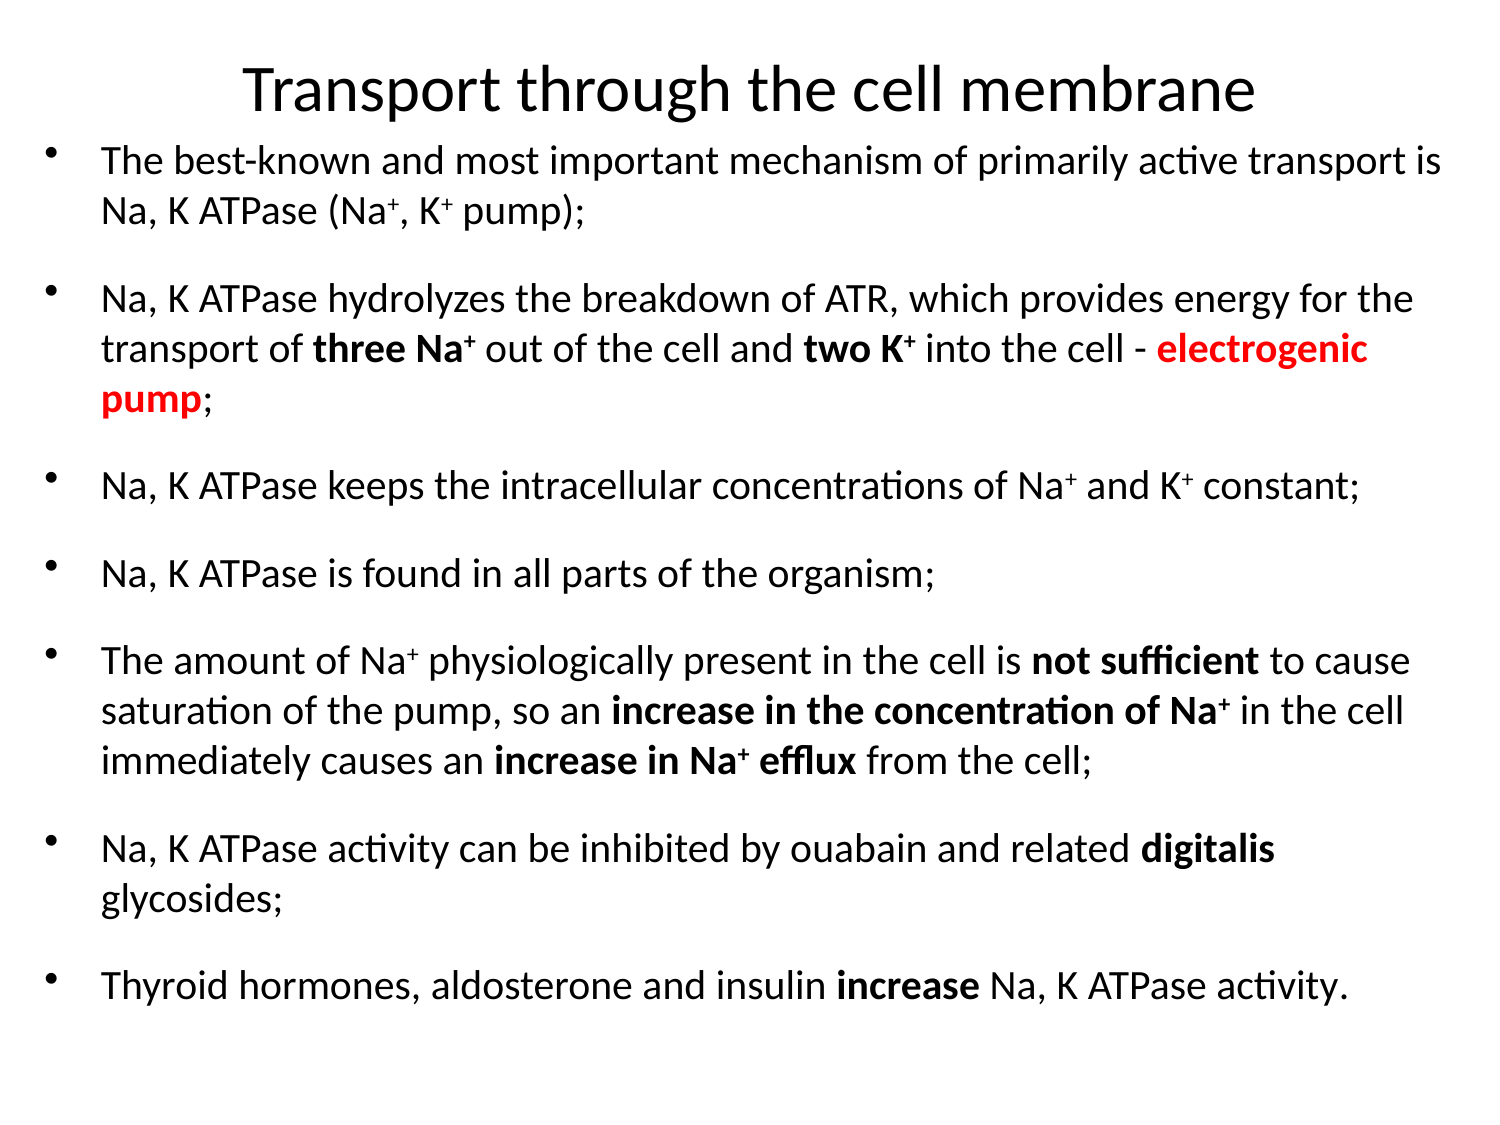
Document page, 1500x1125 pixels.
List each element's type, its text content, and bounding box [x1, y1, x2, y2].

text_box Transport through the cell membrane [74, 45, 1425, 126]
list The best-known and most important mechanism of primarily active transport is Na, K ATPase (Na+, K+ pump); Na, K ATPase hydrolyzes the breakdown of ATR, which provides energy for the transport of three Na+ out of the cell and two K+ into the cell - electrogenic pump; Na, K ATPase keeps the intracellular concentrations of Na+ and K+ constant; Na, K ATPase is found in all parts of the organism; The amount of Na+ physiologically present in the cell is not sufficient to cause saturation of the pump, so an increase in the concentration of Na+ in the cell immediately causes an increase in Na+ efflux from the cell; Na, K ATPase activity can be inhibited by ouabain and related digitalis glycosides; Thyroid hormones, aldosterone and insulin increase Na, K ATPase activity. [29, 125, 1471, 1107]
